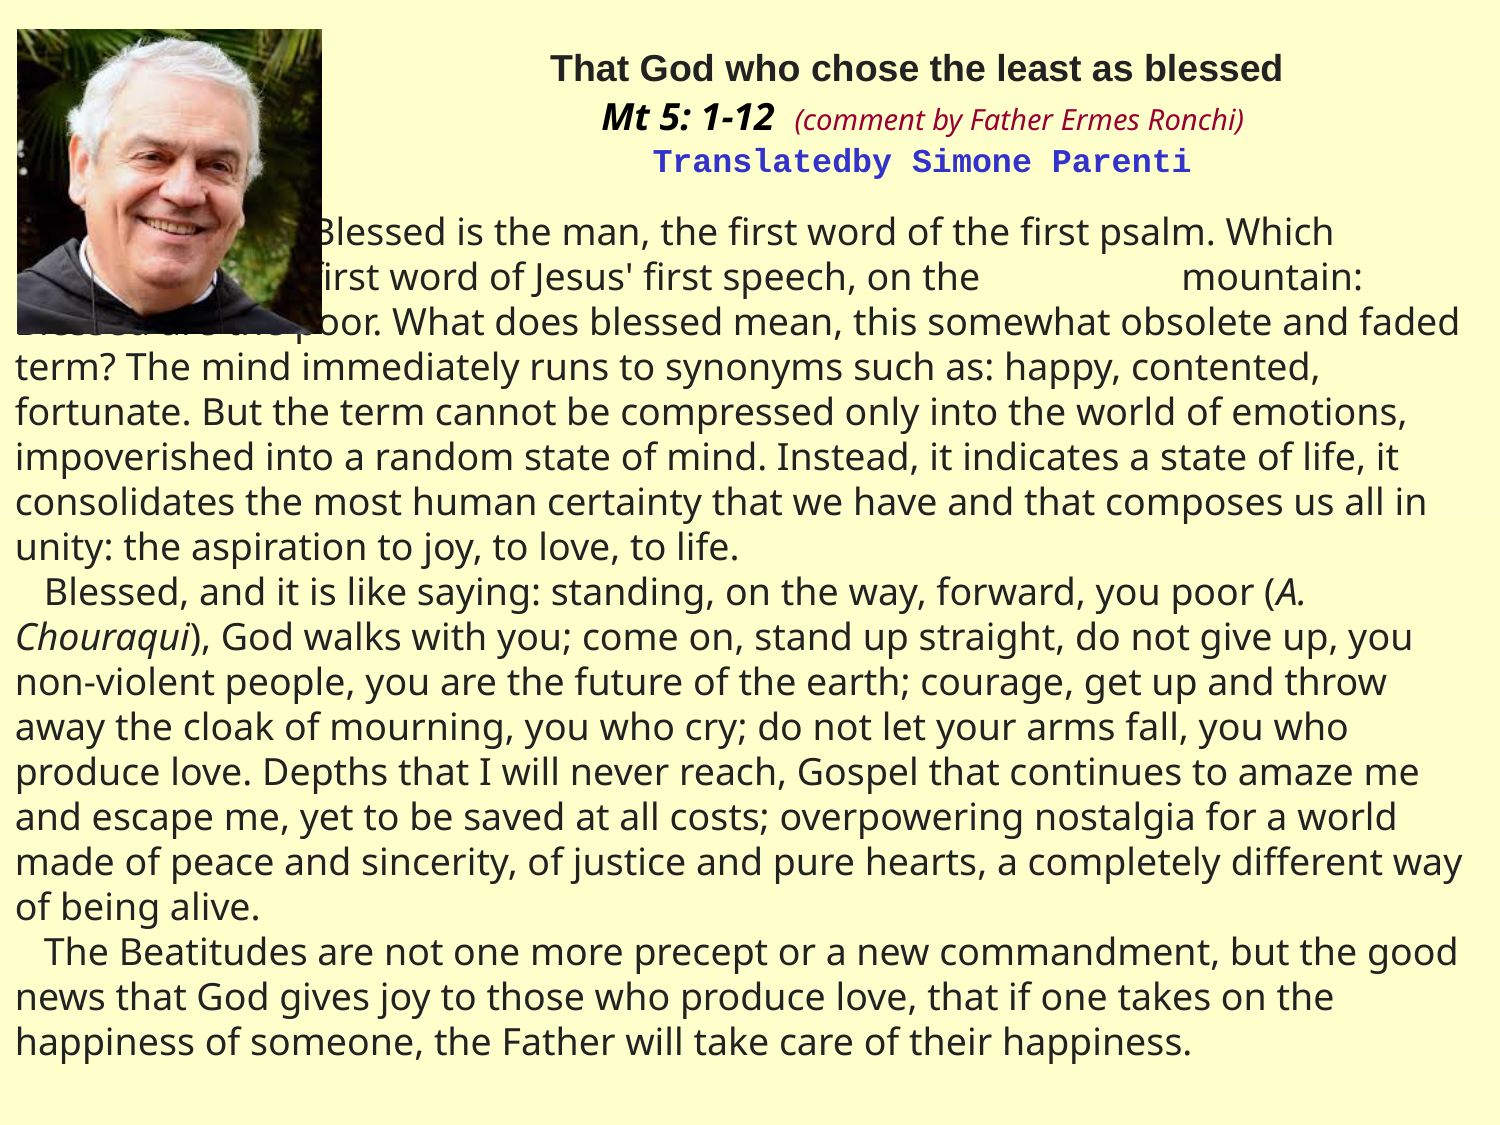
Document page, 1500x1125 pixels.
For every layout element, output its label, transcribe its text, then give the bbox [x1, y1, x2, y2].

text_box That God who chose the least as blessed Mt 5: 1-12 (comment by Father Ermes Ronchi) Translatedby Simone Parenti [339, 36, 1500, 187]
picture [17, 29, 322, 334]
text_box Blessed is the man, the first word of the first psalm. Which is echoed by the first word of Jesus' first speech, on the mountain: Blessed are the poor. What does blessed mean, this somewhat obsolete and faded term? The mind immediately runs to synonyms such as: happy, contented, fortunate. But the term cannot be compressed only into the world of emotions, impoverished into a random state of mind. Instead, it indicates a state of life, it consolidates the most human certainty that we have and that composes us all in unity: the aspiration to joy, to love, to life. Blessed, and it is like saying: standing, on the way, forward, you poor (A. Chouraqui), God walks with you; come on, stand up straight, do not give up, you non-violent people, you are the future of the earth; courage, get up and throw away the cloak of mourning, you who cry; do not let your arms fall, you who produce love. Depths that I will never reach, Gospel that continues to amaze me and escape me, yet to be saved at all costs; overpowering nostalgia for a world made of peace and sincerity, of justice and pure hearts, a completely different way of being alive. The Beatitudes are not one more precept or a new commandment, but the good news that God gives joy to those who produce love, that if one takes on the happiness of someone, the Father will take care of their happiness. [0, 201, 1500, 1071]
